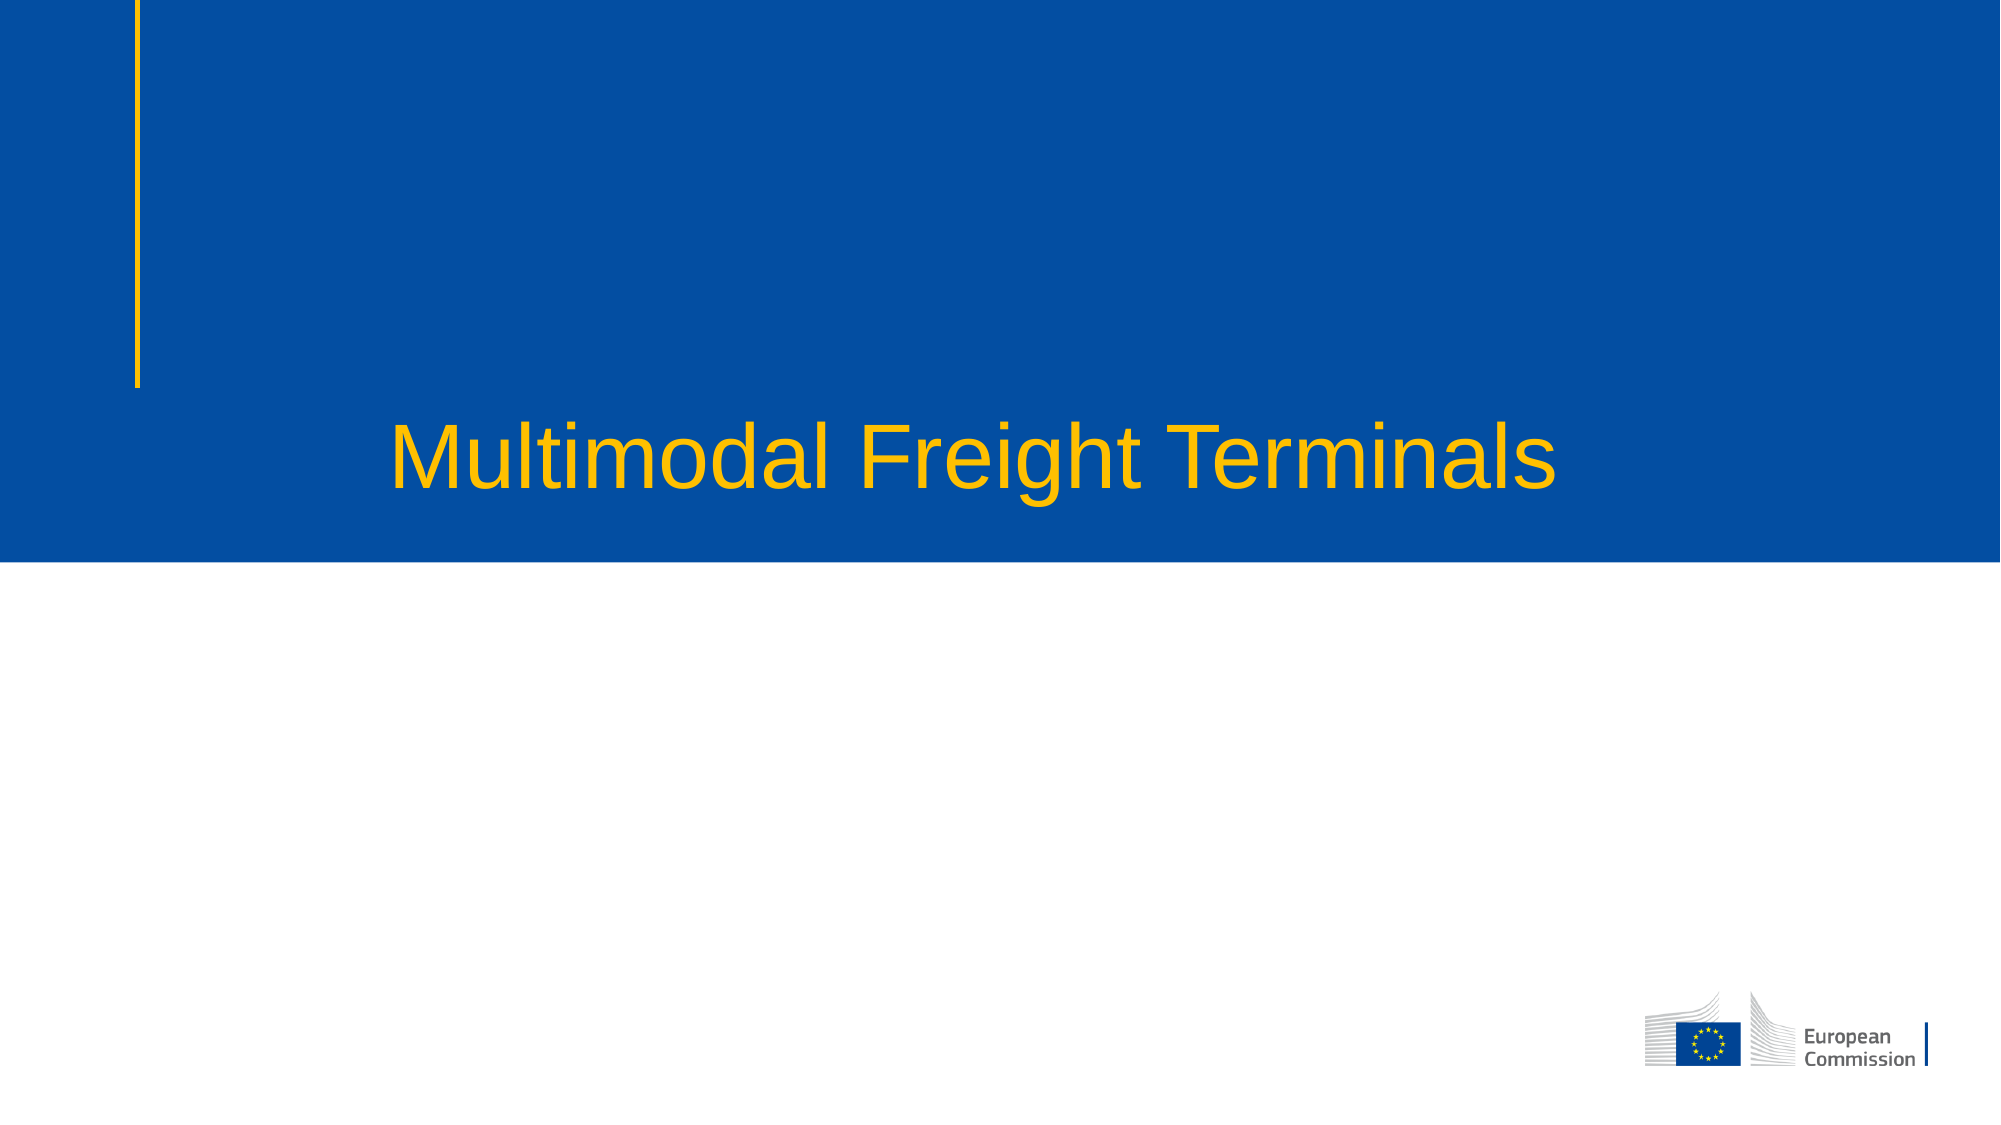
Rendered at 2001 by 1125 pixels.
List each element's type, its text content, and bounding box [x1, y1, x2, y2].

picture [1645, 991, 1928, 1066]
text_box Multimodal Freight Terminals [373, 389, 1601, 515]
